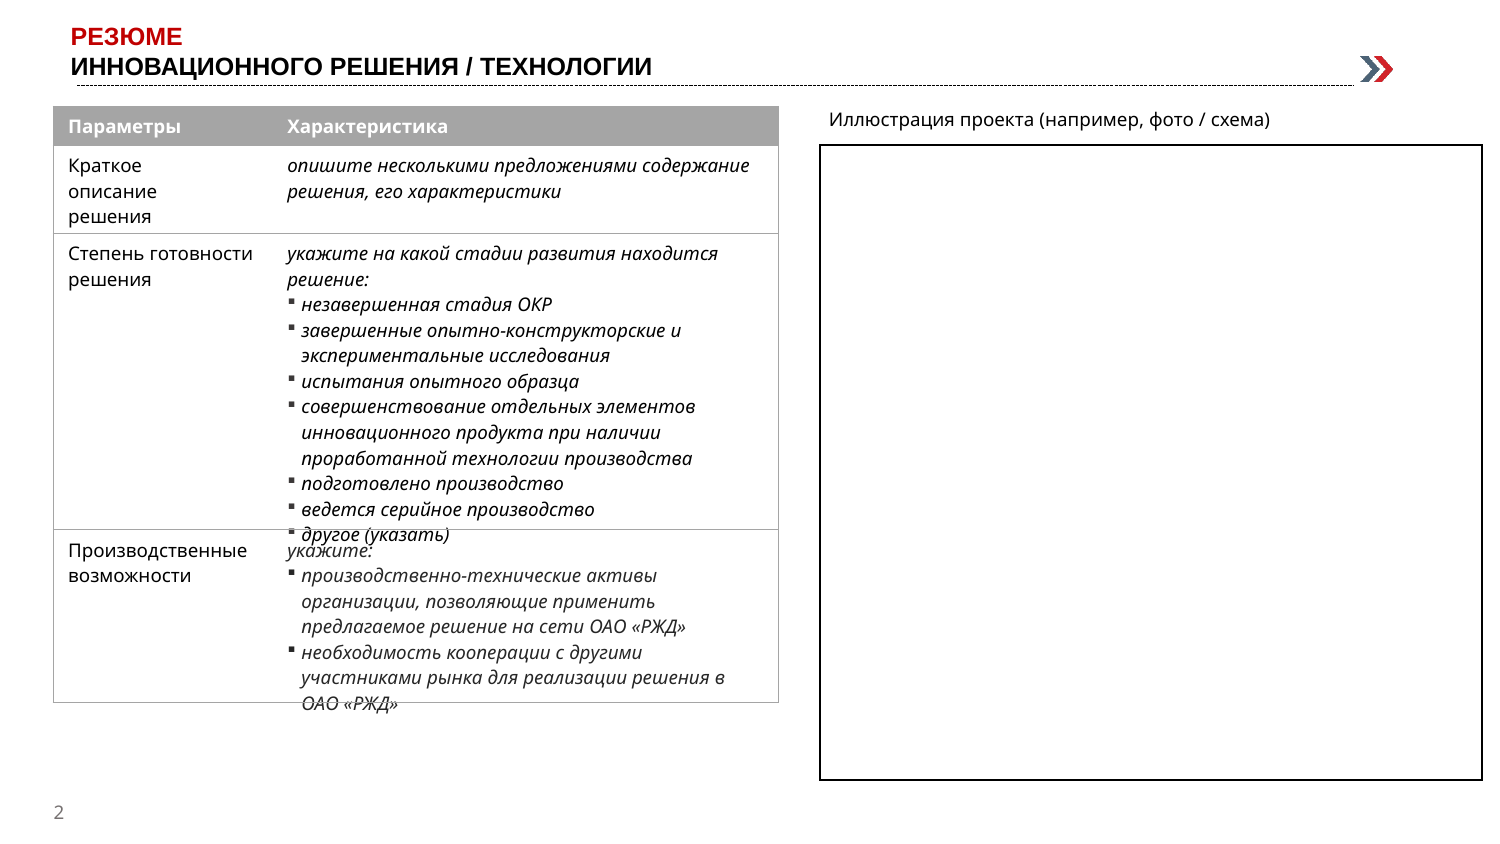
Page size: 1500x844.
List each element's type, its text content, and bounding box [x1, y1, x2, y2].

text_box РЕЗЮМЕ ИННОВАЦИОННОГО РЕШЕНИЯ / ТЕХНОЛОГИИ [55, 13, 1437, 88]
table_cell Степень готовности решения [54, 234, 272, 529]
table_cell Краткое описание решения [54, 146, 272, 233]
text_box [77, 56, 1393, 86]
table_cell укажите на какой стадии развития находится решение: незавершенная стадия ОКР завершенные опытно-конструкторские и экспериментальные исследования испытания опытного образца совершенствование отдельных элементов инновационного продукта при наличии проработанной технологии производства подготовлено производство ведется серийное производство другое (указать) [272, 234, 778, 529]
text_box [17, 8, 1400, 105]
table_cell укажите: производственно-технические активы организации, позволяющие применить предлагаемое решение на сети ОАО «РЖД» необходимость кооперации с другими участниками рынка для реализации решения в ОАО «РЖД» [272, 530, 778, 702]
text_box Иллюстрация проекта (например, фото / схема) [814, 99, 1457, 138]
table_header Параметры [54, 107, 272, 145]
text_box [819, 144, 1483, 781]
table_header Характеристика [272, 107, 778, 145]
table_cell опишите несколькими предложениями содержание решения, его характеристики [272, 146, 778, 233]
table_cell Производственные возможности [54, 530, 272, 702]
